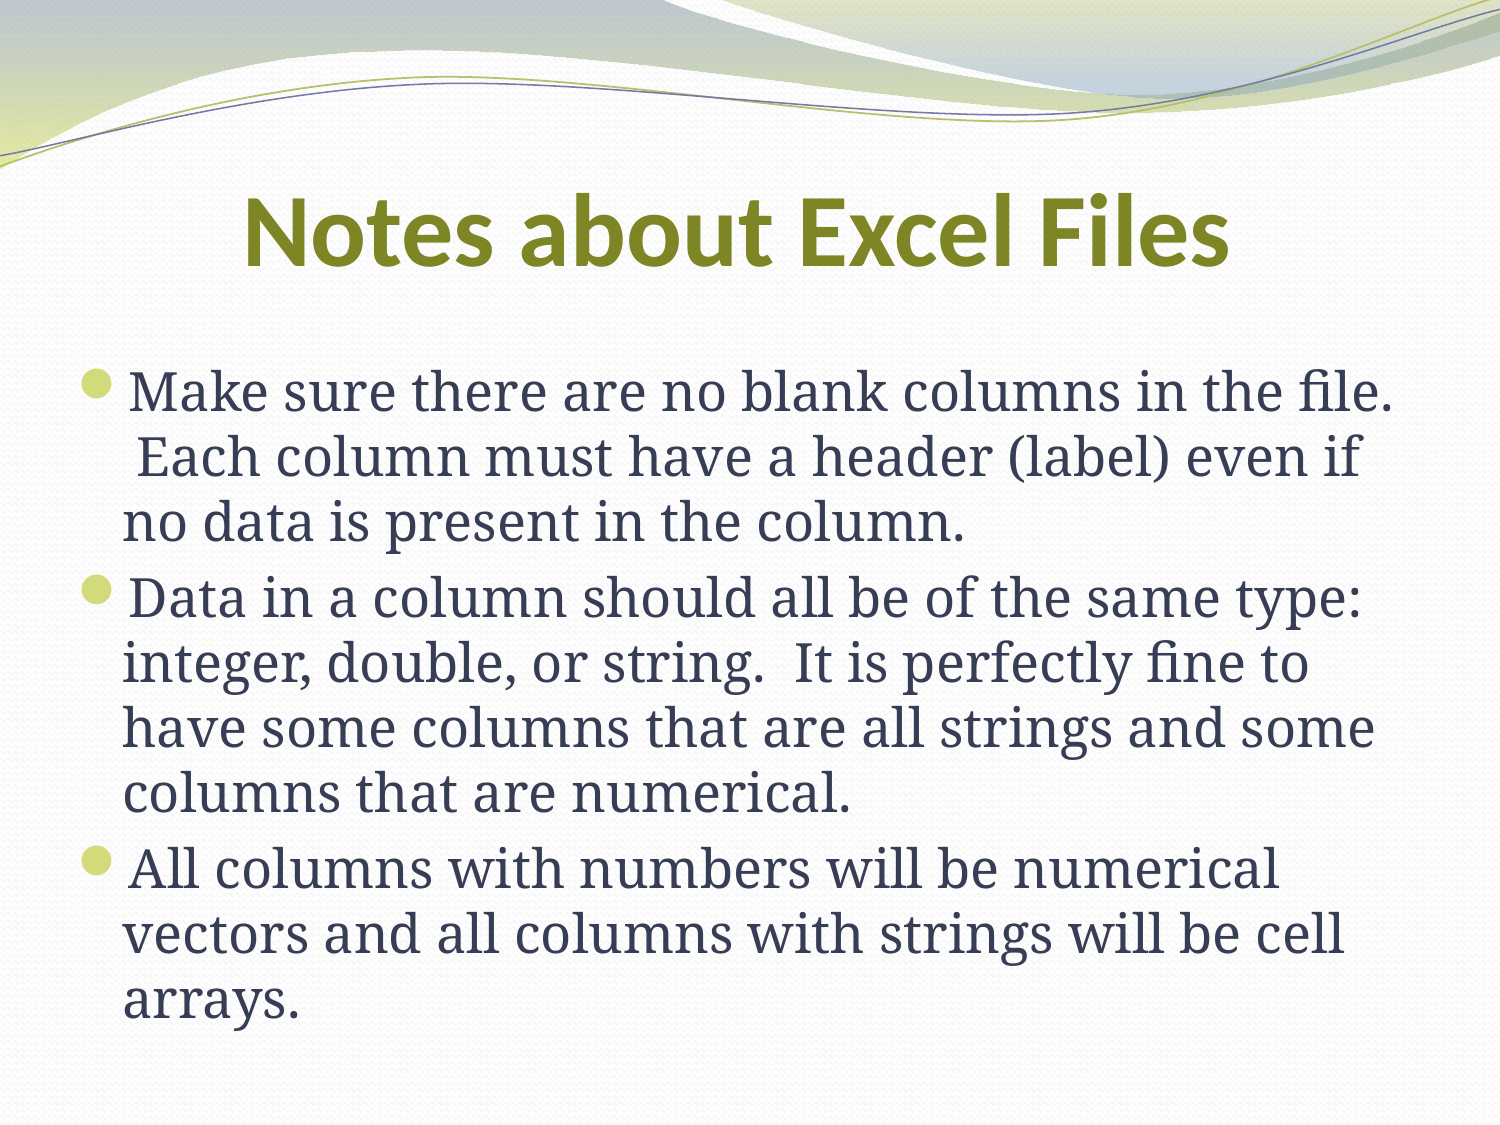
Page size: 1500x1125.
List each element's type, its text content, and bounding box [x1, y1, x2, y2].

title Notes about Excel Files [62, 99, 1413, 288]
list Make sure there are no blank columns in the file. Each column must have a header (label) even if no data is present in the column. Data in a column should all be of the same type: integer, double, or string. It is perfectly fine to have some columns that are all strings and some columns that are numerical. All columns with numbers will be numerical vectors and all columns with strings will be cell arrays. [62, 350, 1413, 1088]
